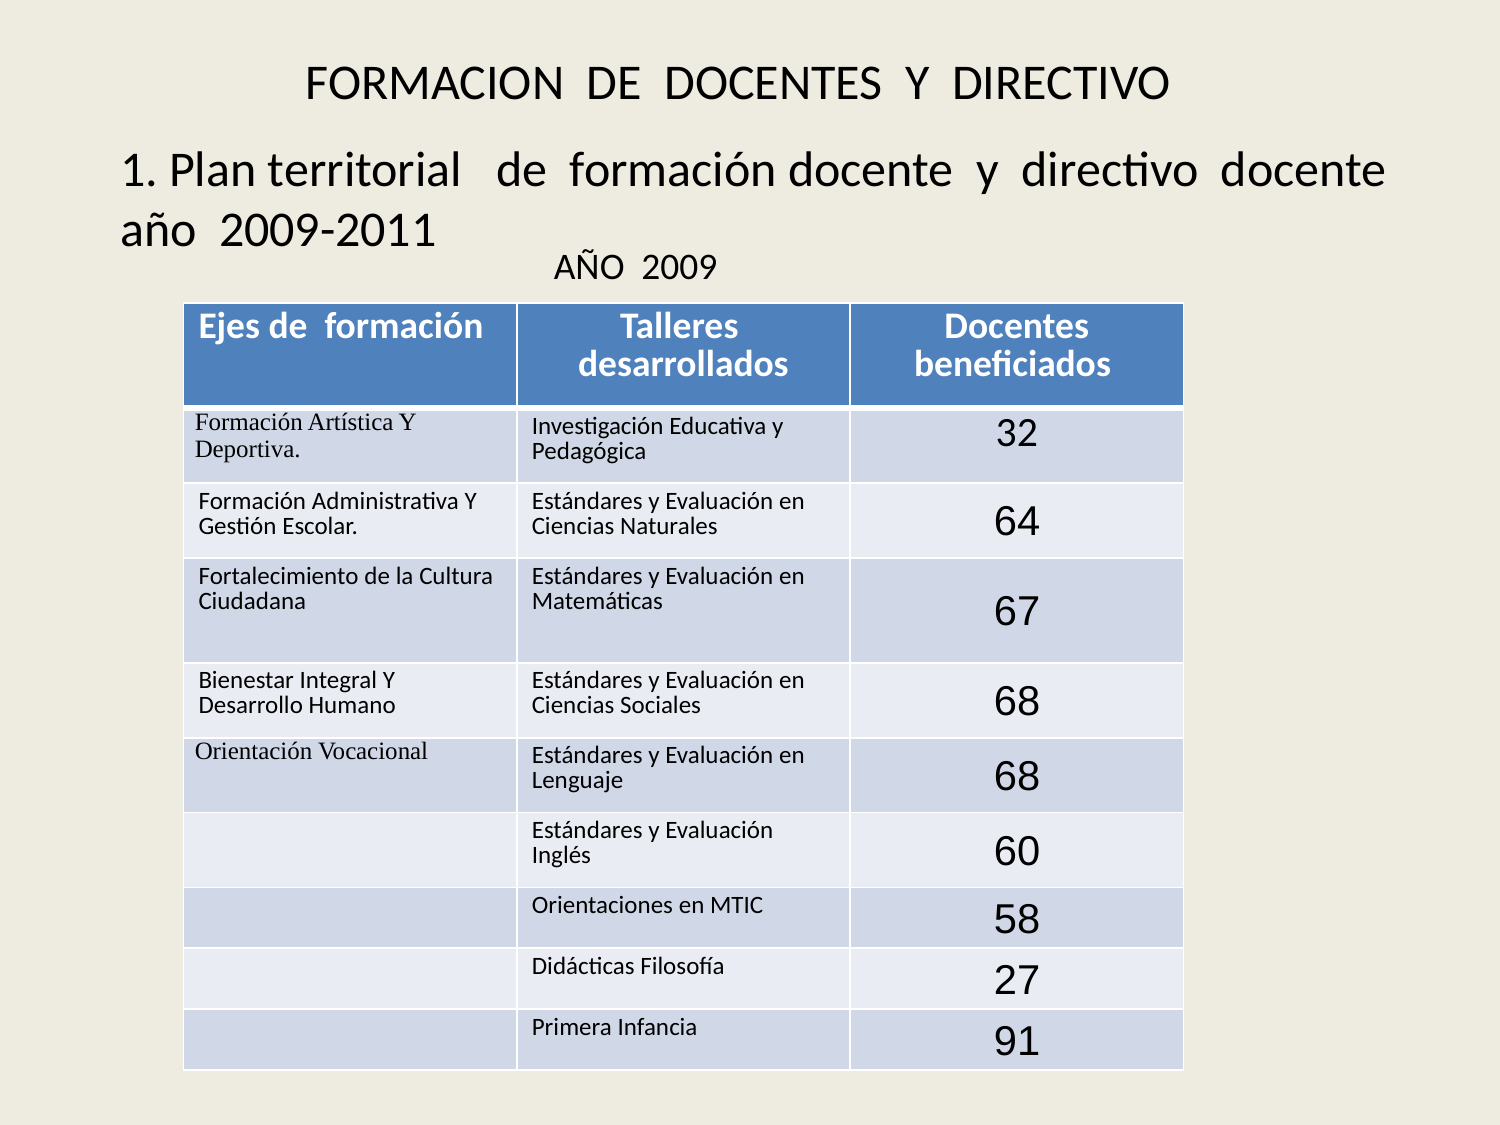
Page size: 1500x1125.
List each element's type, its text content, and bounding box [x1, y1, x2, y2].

table_cell Estándares y Evaluación en Lenguaje [518, 739, 849, 812]
table_cell 67 [851, 559, 1183, 662]
table_cell 68 [851, 739, 1183, 812]
table_cell [184, 813, 516, 887]
table_cell Investigación Educativa y Pedagógica [518, 411, 849, 482]
text_box FORMACION DE DOCENTES Y DIRECTIVO [128, 32, 1360, 117]
table_cell Bienestar Integral Y Desarrollo Humano [184, 664, 516, 737]
table_cell 64 [851, 484, 1183, 557]
table_cell 27 [851, 949, 1183, 1008]
table_header Talleres desarrollados [518, 304, 849, 405]
table_cell Fortalecimiento de la Cultura Ciudadana [184, 559, 516, 662]
table_cell Formación Artística Y Deportiva. [184, 411, 516, 482]
text_box 1. Plan territorial de formación docente y directivo docente año 2009-2011 [105, 128, 1453, 264]
table_cell 60 [851, 813, 1183, 887]
table_cell [184, 888, 516, 947]
table_header Docentes beneficiados [851, 304, 1183, 405]
table_cell 58 [851, 888, 1183, 947]
table_cell Orientación Vocacional [184, 739, 516, 812]
table_cell 68 [851, 664, 1183, 737]
table_cell [184, 1010, 516, 1069]
table_cell 91 [851, 1010, 1183, 1069]
table_cell Formación Administrativa Y Gestión Escolar. [184, 484, 516, 557]
table_cell Estándares y Evaluación en Matemáticas [518, 559, 849, 662]
table_cell [184, 949, 516, 1008]
table_cell Estándares y Evaluación Inglés [518, 813, 849, 887]
table_cell Estándares y Evaluación en Ciencias Sociales [518, 664, 849, 737]
table_cell Estándares y Evaluación en Ciencias Naturales [518, 484, 849, 557]
table_cell Didácticas Filosofía [518, 949, 849, 1008]
table_cell 32 [851, 411, 1183, 482]
text_box AÑO 2009 [538, 234, 762, 295]
table_cell Orientaciones en MTIC [518, 888, 849, 947]
table_header Ejes de formación [184, 304, 516, 405]
table_cell Primera Infancia [518, 1010, 849, 1069]
